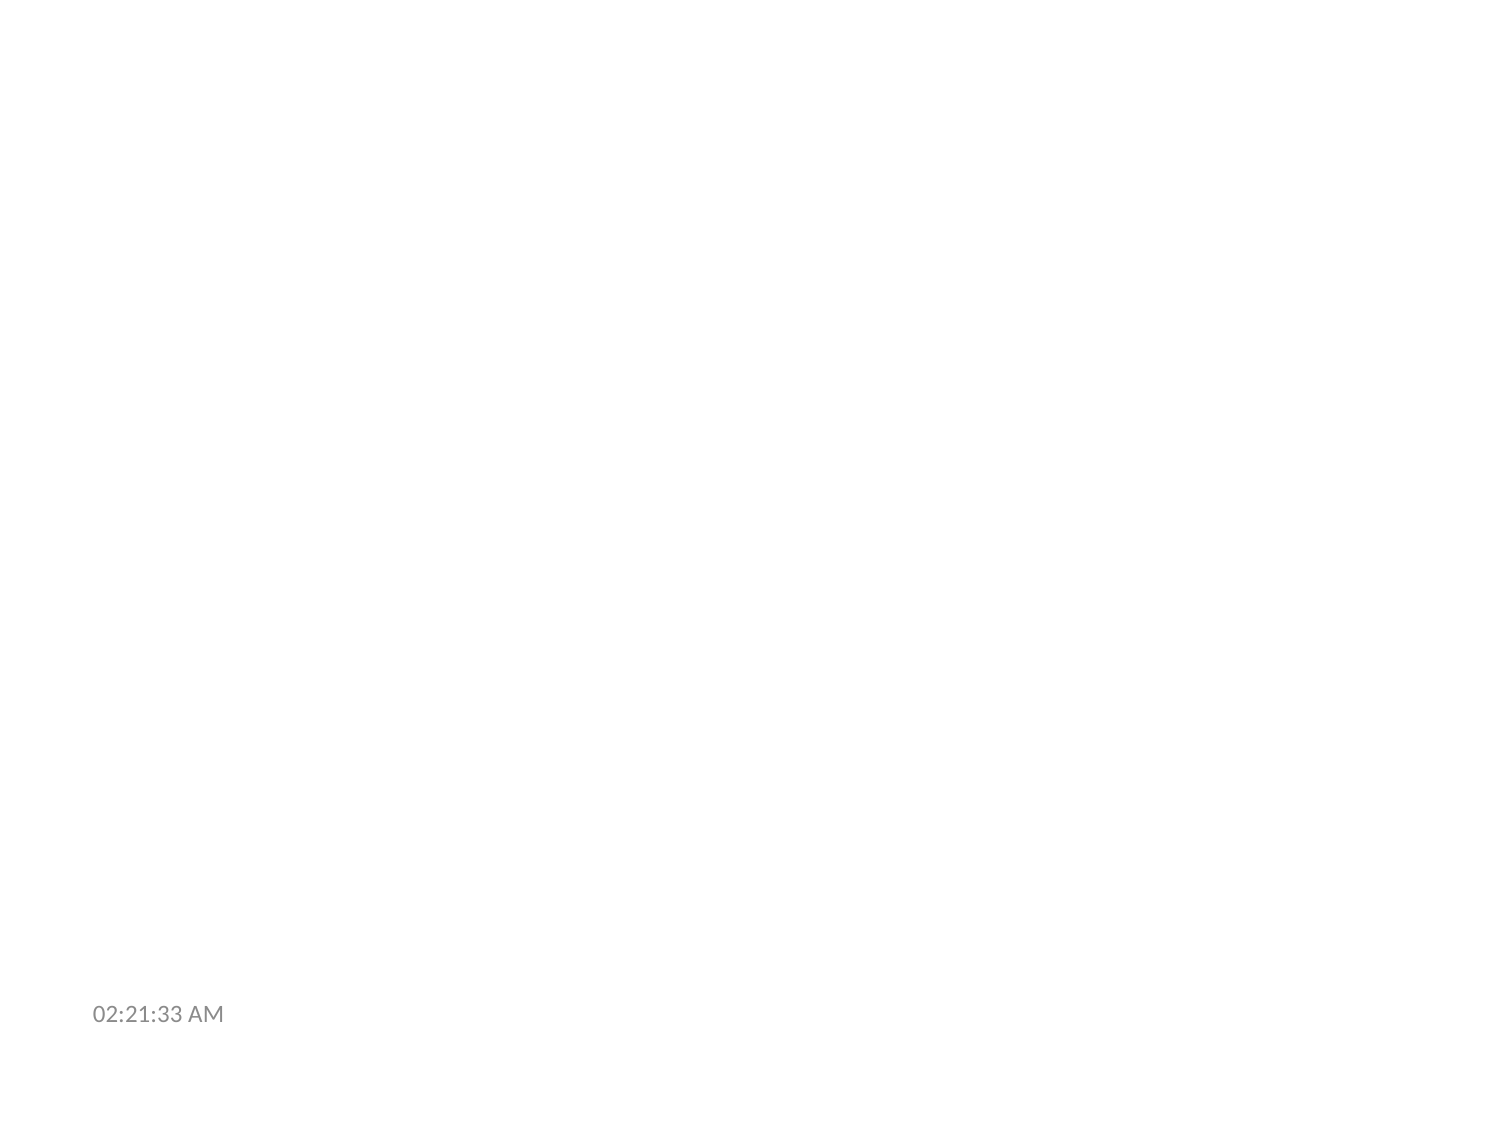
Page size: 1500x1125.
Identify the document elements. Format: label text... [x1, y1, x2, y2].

text_box 3:35:09 PM [77, 982, 428, 1043]
